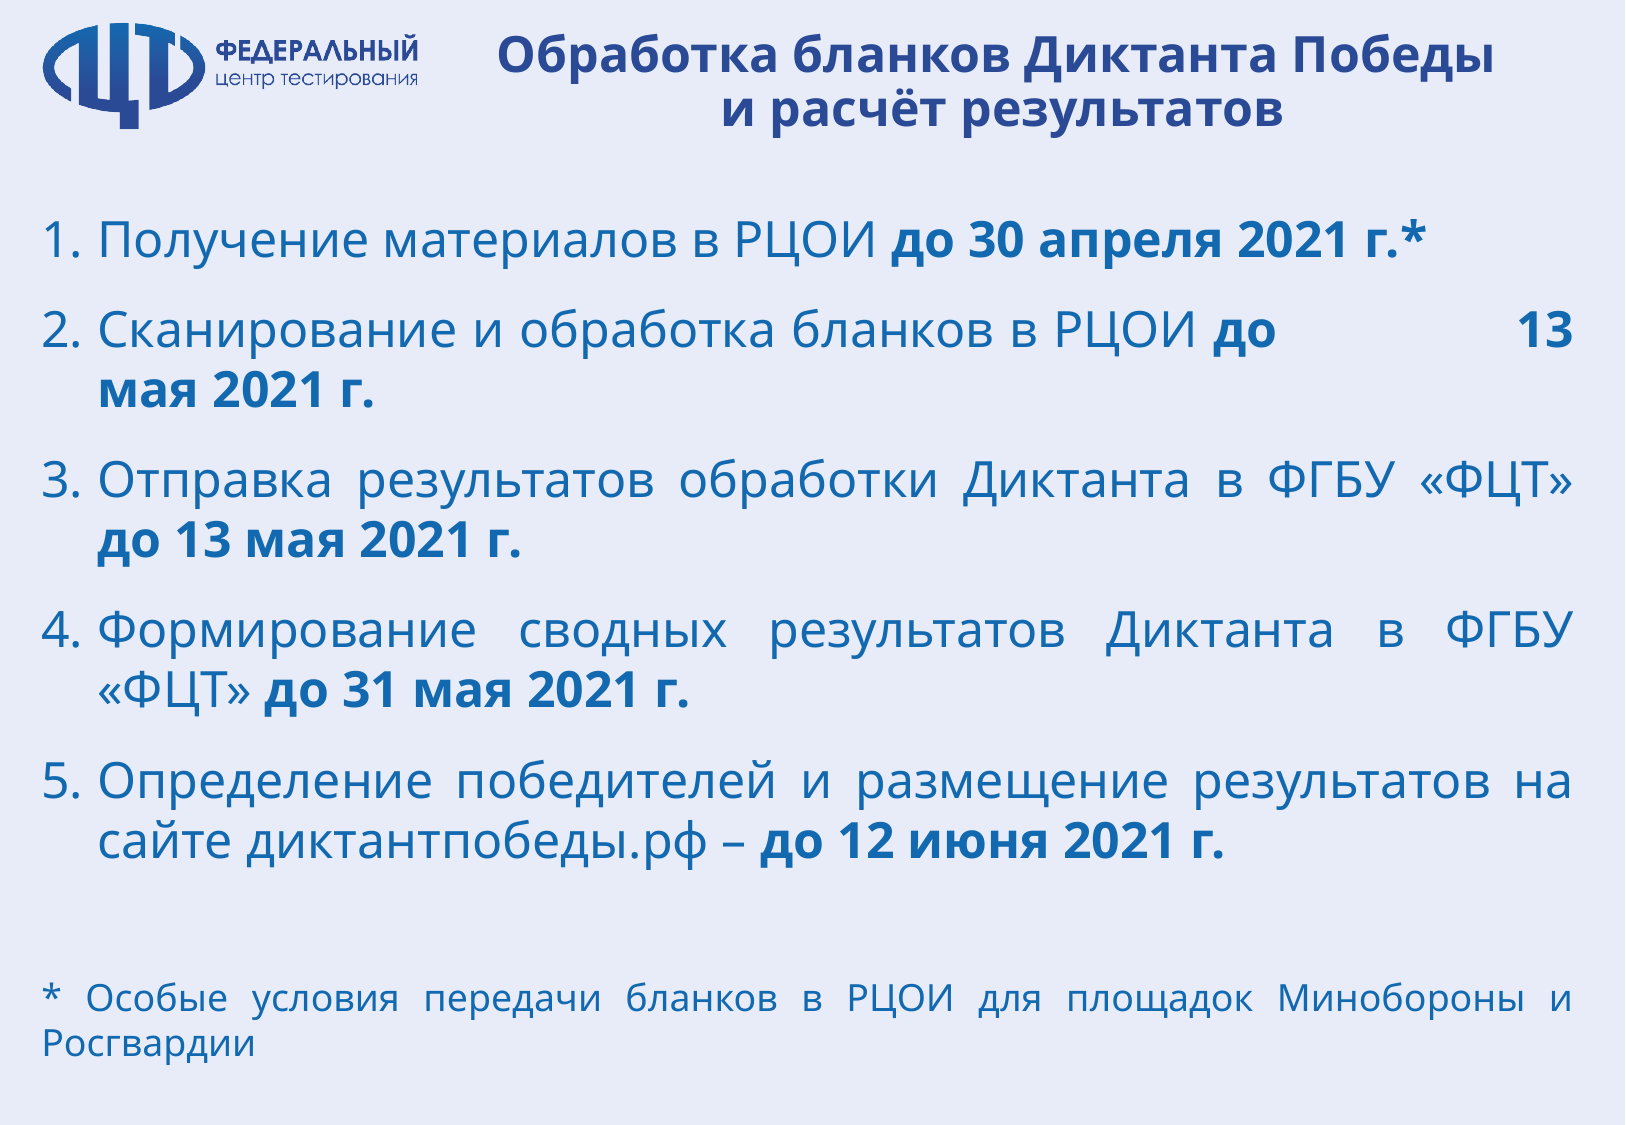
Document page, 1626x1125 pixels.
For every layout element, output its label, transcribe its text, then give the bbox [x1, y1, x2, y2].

text_box Обработка бланков Диктанта Победы и расчёт результатов [440, 38, 1566, 129]
picture [19, 1, 441, 153]
text_box Получение материалов в РЦОИ до 30 апреля 2021 г.* Сканирование и обработка бланков в РЦОИ до 13 мая 2021 г. Отправка результатов обработки Диктанта в ФГБУ «ФЦТ» до 13 мая 2021 г. Формирование сводных результатов Диктанта в ФГБУ «ФЦТ» до 31 мая 2021 г. Определение победителей и размещение результатов на сайте диктантпобеды.рф – до 12 июня 2021 г. * Особые условия передачи бланков в РЦОИ для площадок Минобороны и Росгвардии [26, 199, 1589, 1061]
